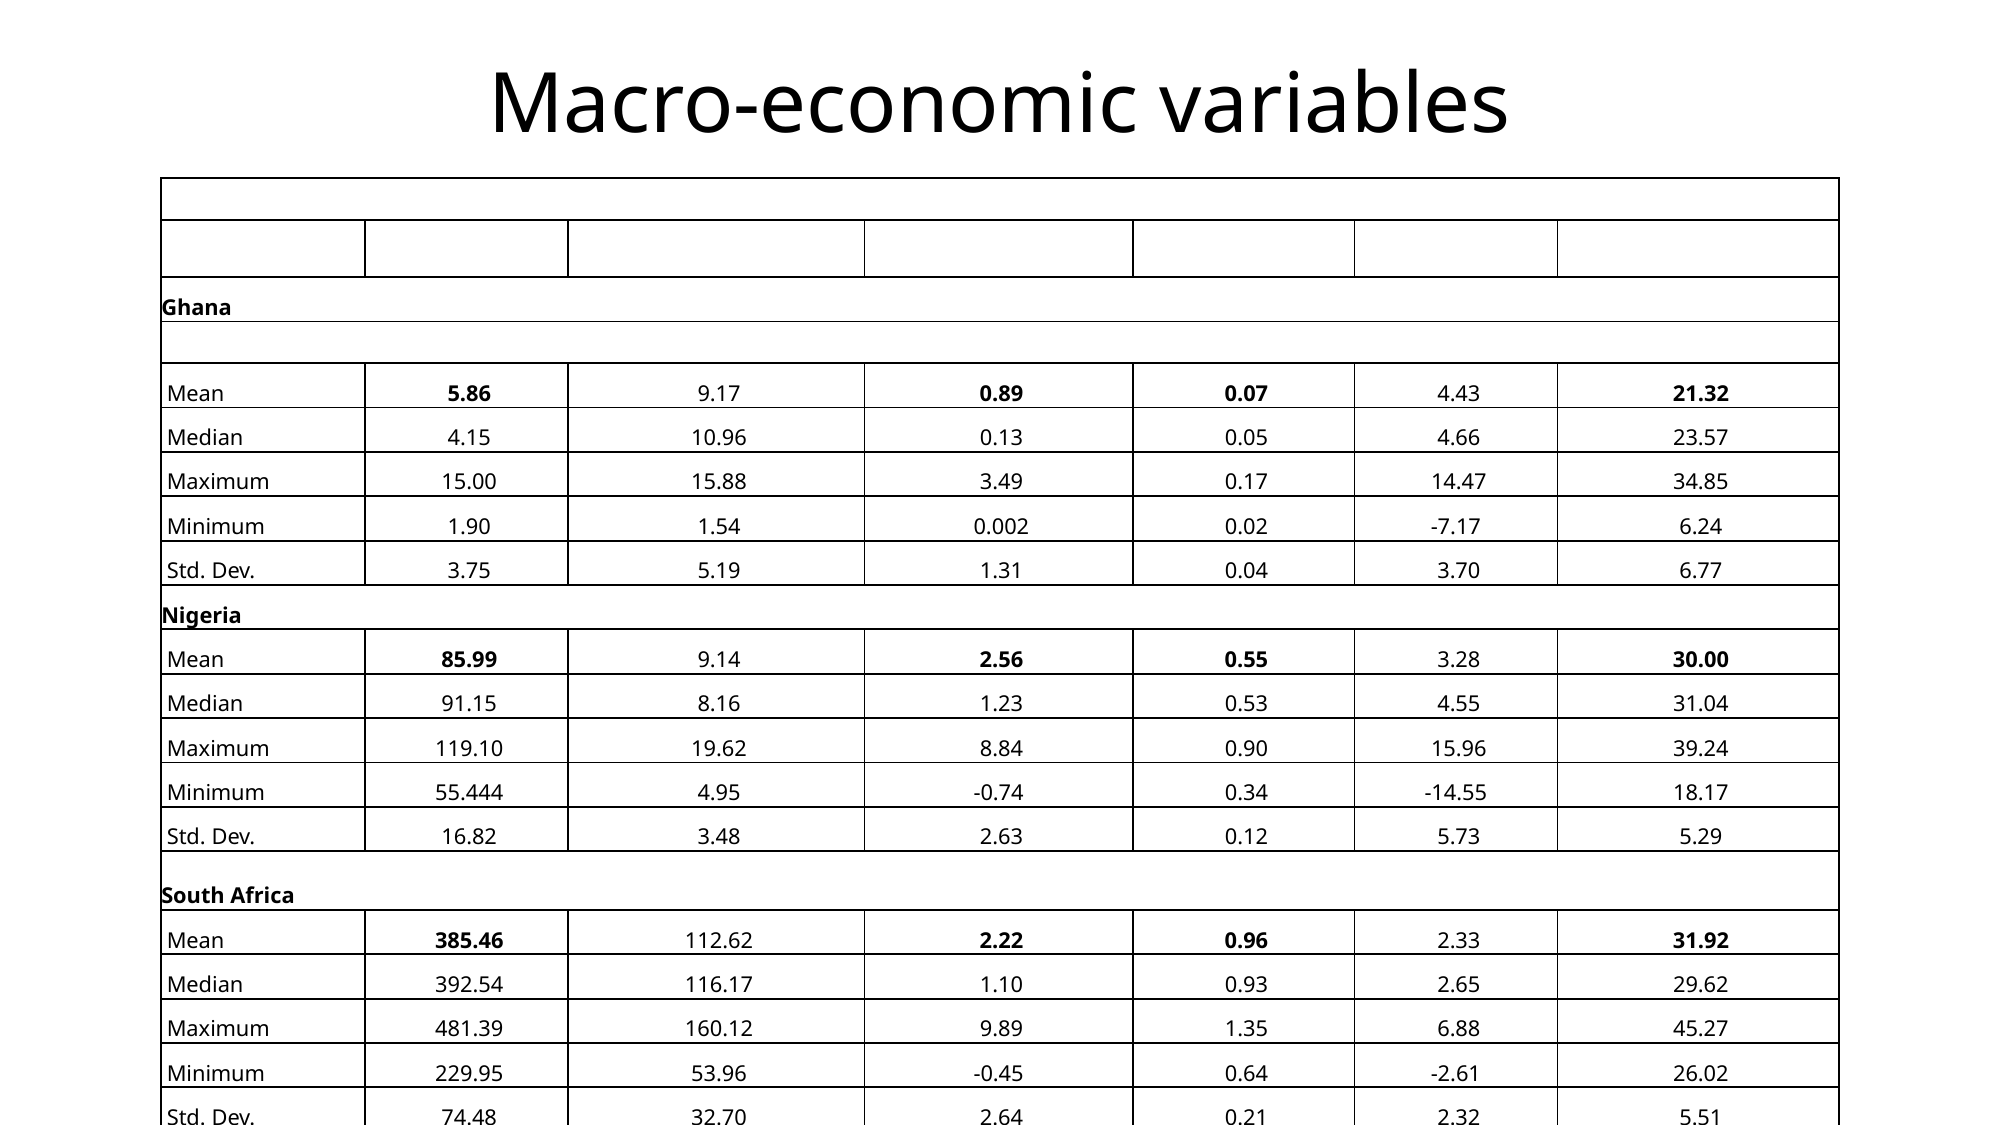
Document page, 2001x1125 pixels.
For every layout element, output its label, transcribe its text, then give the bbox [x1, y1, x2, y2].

title Macro-economic variables [137, 33, 1863, 179]
